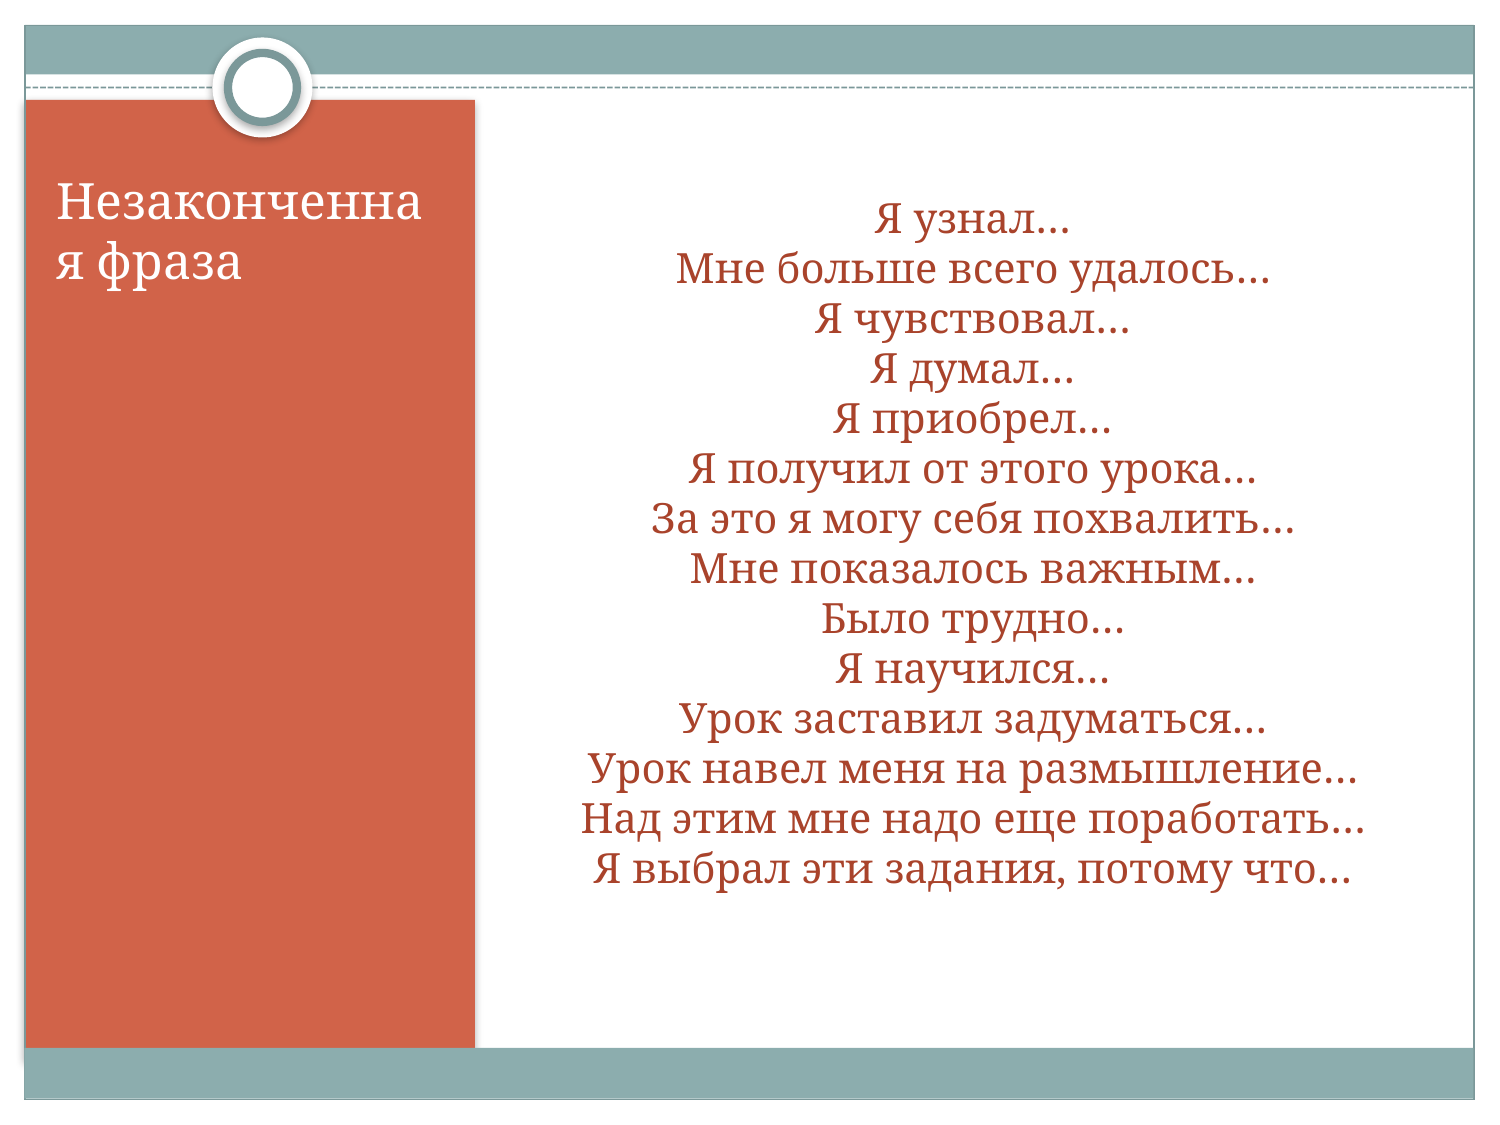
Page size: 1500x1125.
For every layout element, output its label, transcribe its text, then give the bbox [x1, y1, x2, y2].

list Незаконченная фраза [41, 162, 463, 1025]
title Я узнал… Мне больше всего удалось… Я чувствовал… Я думал… Я приобрел… Я получил от этого урока… За это я могу себя похвалить… Мне показалось важным… Было трудно… Я научился… Урок заставил задуматься… Урок навел меня на размышление… Над этим мне надо еще поработать… Я выбрал эти задания, потому что… [492, 184, 1455, 1025]
